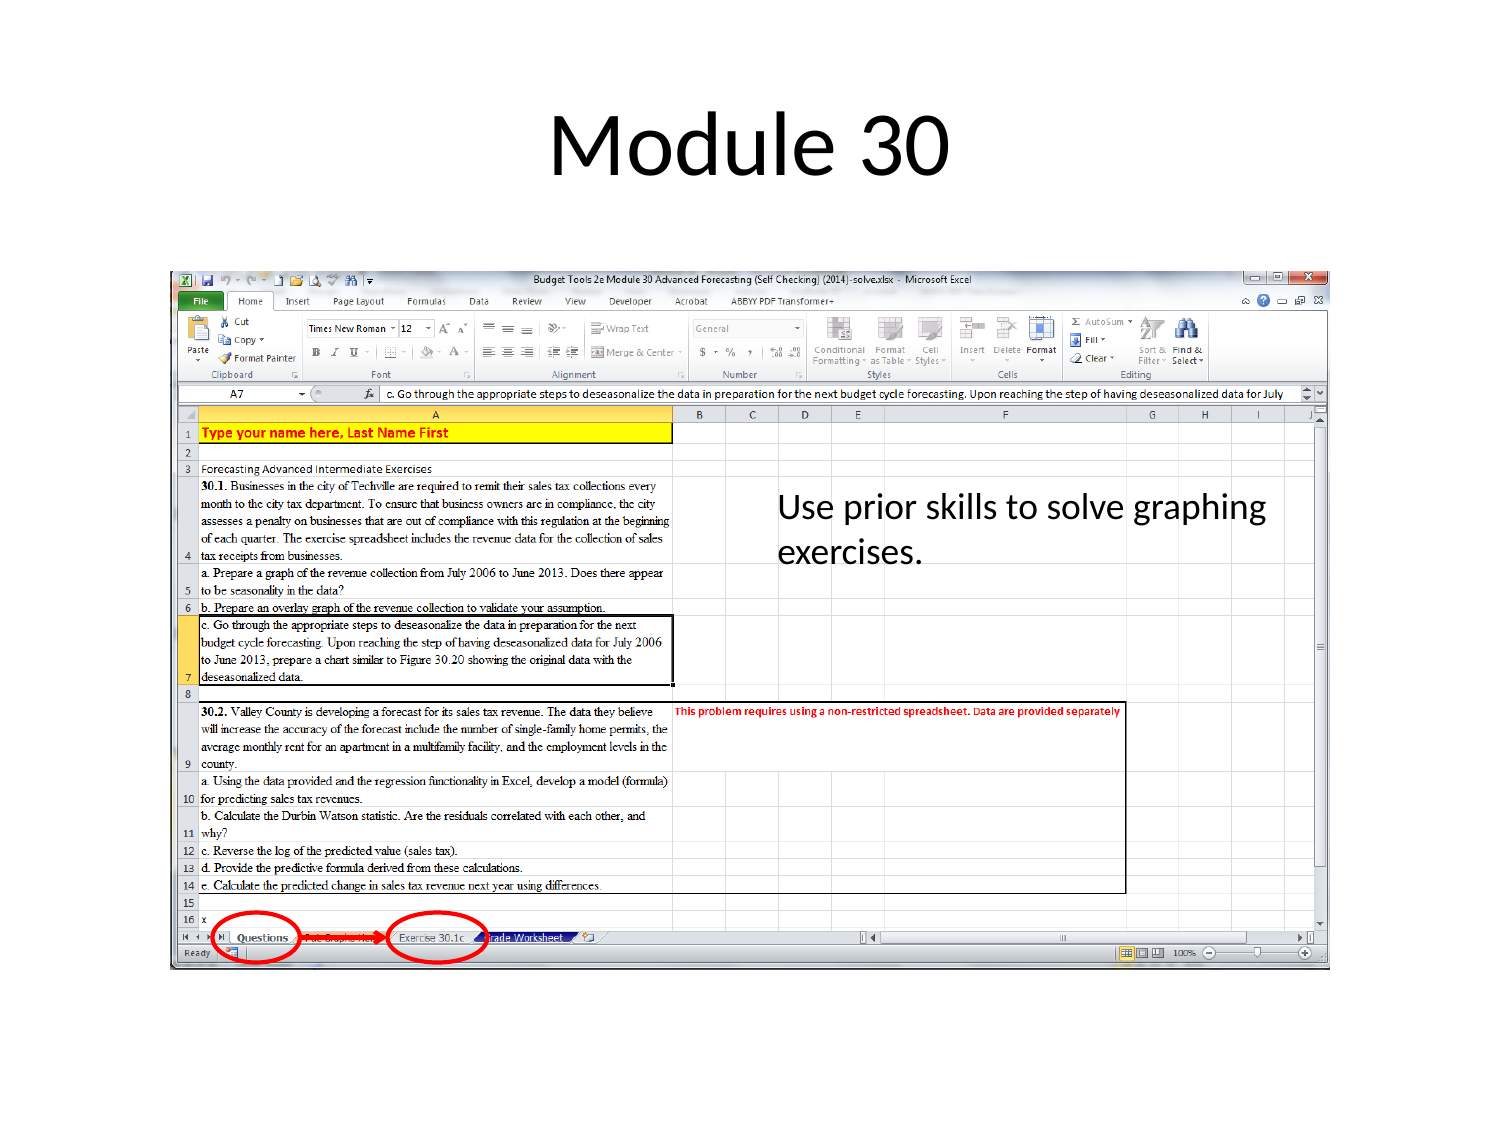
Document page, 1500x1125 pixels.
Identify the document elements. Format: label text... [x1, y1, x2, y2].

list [170, 271, 1330, 970]
title Module 30 [75, 45, 1425, 233]
